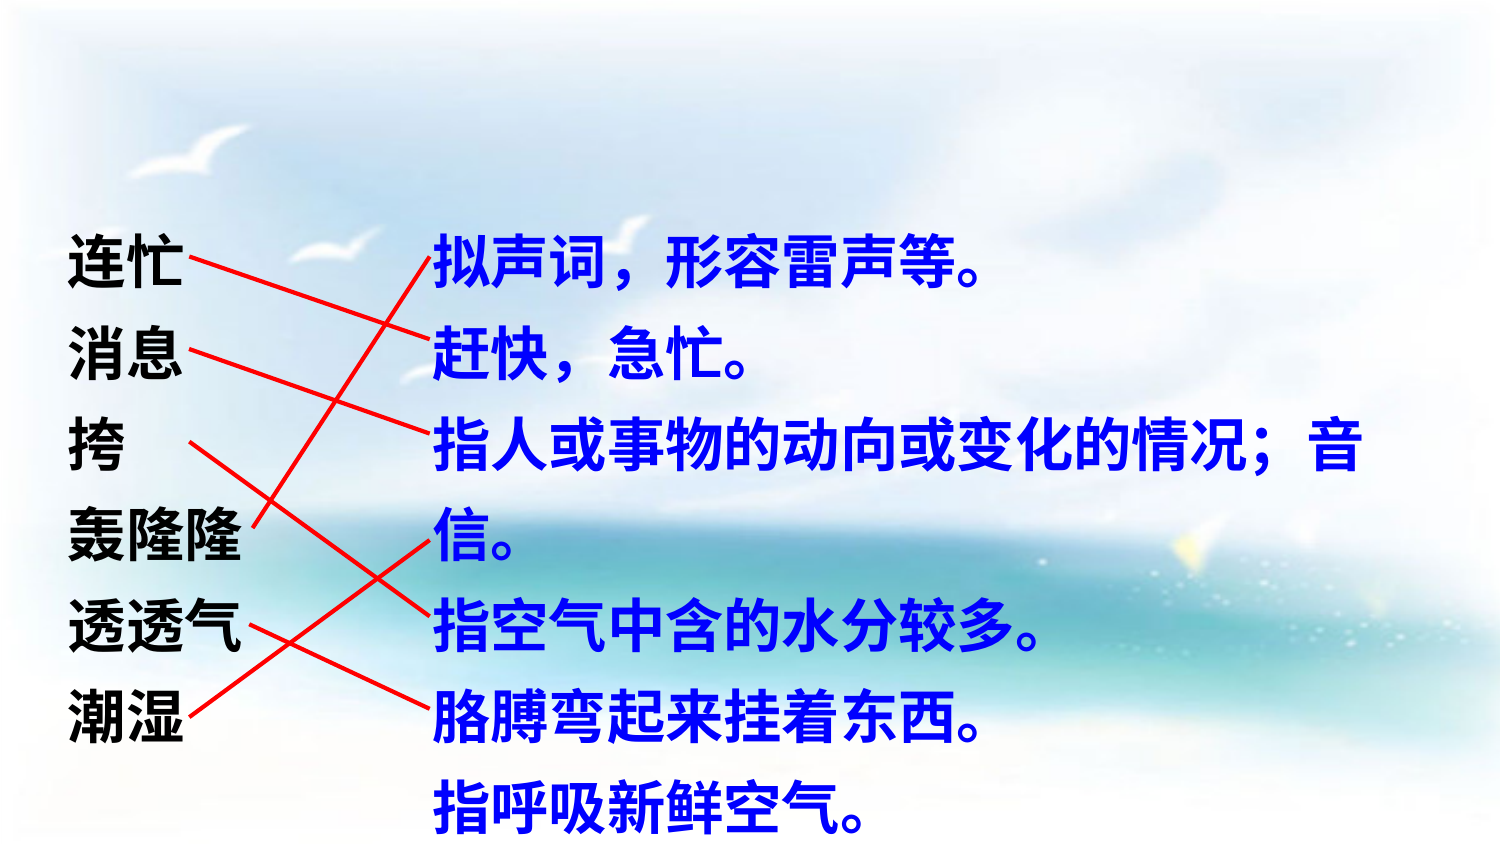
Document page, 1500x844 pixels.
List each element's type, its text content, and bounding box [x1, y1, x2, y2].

picture [0, 0, 1500, 844]
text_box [188, 348, 247, 434]
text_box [248, 623, 430, 710]
text_box 拟声词，形容雷声等。 赶快，急忙。 指人或事物的动向或变化的情况；音信。 指空气中含的水分较多。 胳膊弯起来挂着东西。 指呼吸新鲜空气。 [417, 197, 1458, 844]
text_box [252, 256, 430, 529]
text_box 连忙 消息 挎 轰隆隆 透透气 潮湿 [53, 197, 275, 758]
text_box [189, 539, 430, 718]
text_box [189, 256, 250, 340]
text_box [189, 441, 251, 538]
